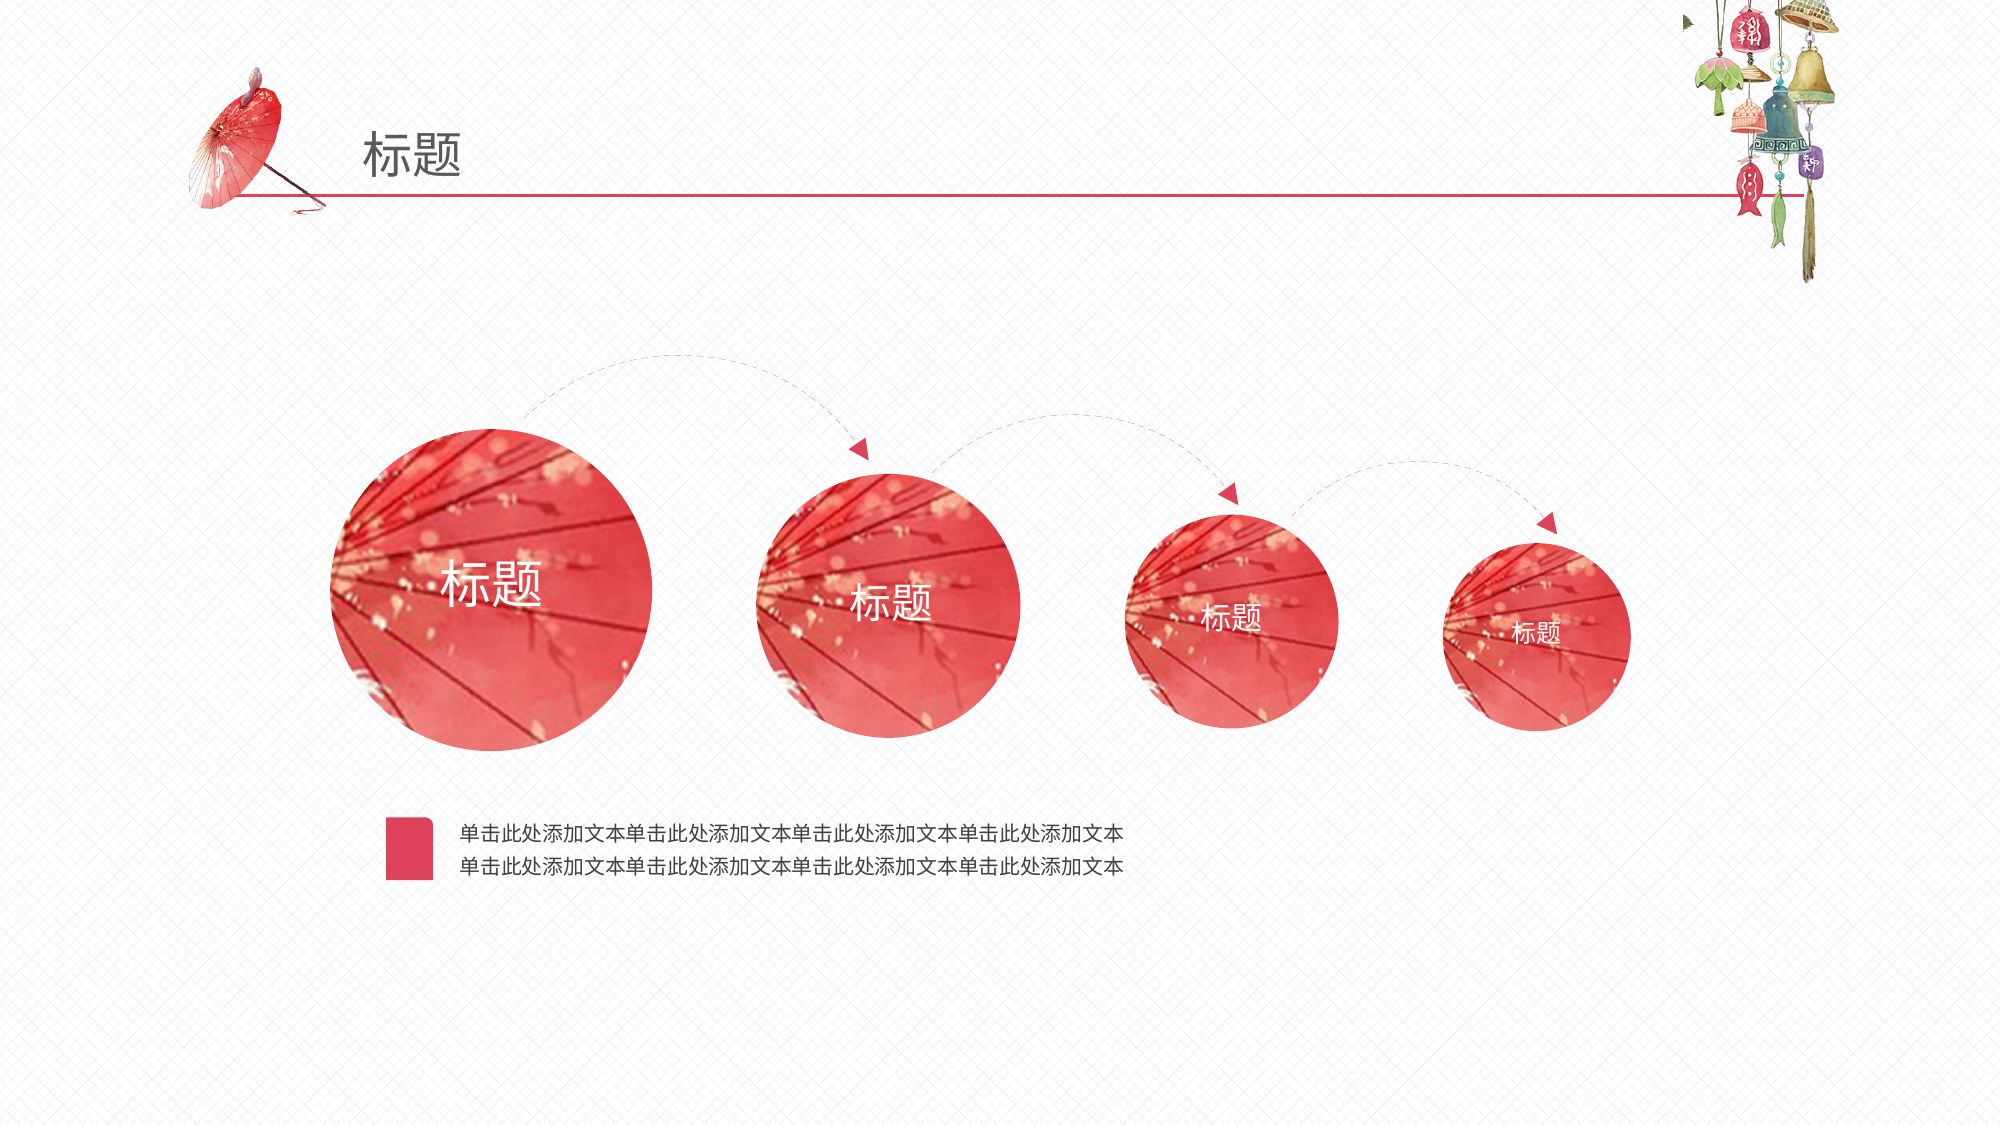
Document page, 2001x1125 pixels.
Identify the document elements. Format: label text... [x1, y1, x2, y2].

text_box 标题 [1131, 591, 1333, 644]
picture [1683, 0, 1888, 307]
text_box [523, 355, 869, 461]
text_box 标题 [791, 569, 993, 635]
text_box [1291, 461, 1558, 535]
text_box [1447, 543, 1627, 609]
text_box 标题 [382, 544, 600, 622]
picture [178, 41, 331, 230]
text_box [756, 473, 1021, 738]
text_box [1444, 655, 1630, 732]
text_box 单击此处添加文本单击此处添加文本单击此处添加文本单击此处添加文本单击此处添加文本单击此处添加文本单击此处添加文本单击此处添加文本 [444, 805, 1159, 886]
text_box [1124, 514, 1339, 729]
text_box 标题 [1436, 609, 1638, 655]
text_box 标题 [331, 116, 506, 192]
text_box [330, 429, 653, 752]
text_box [386, 817, 434, 881]
text_box [932, 414, 1239, 506]
